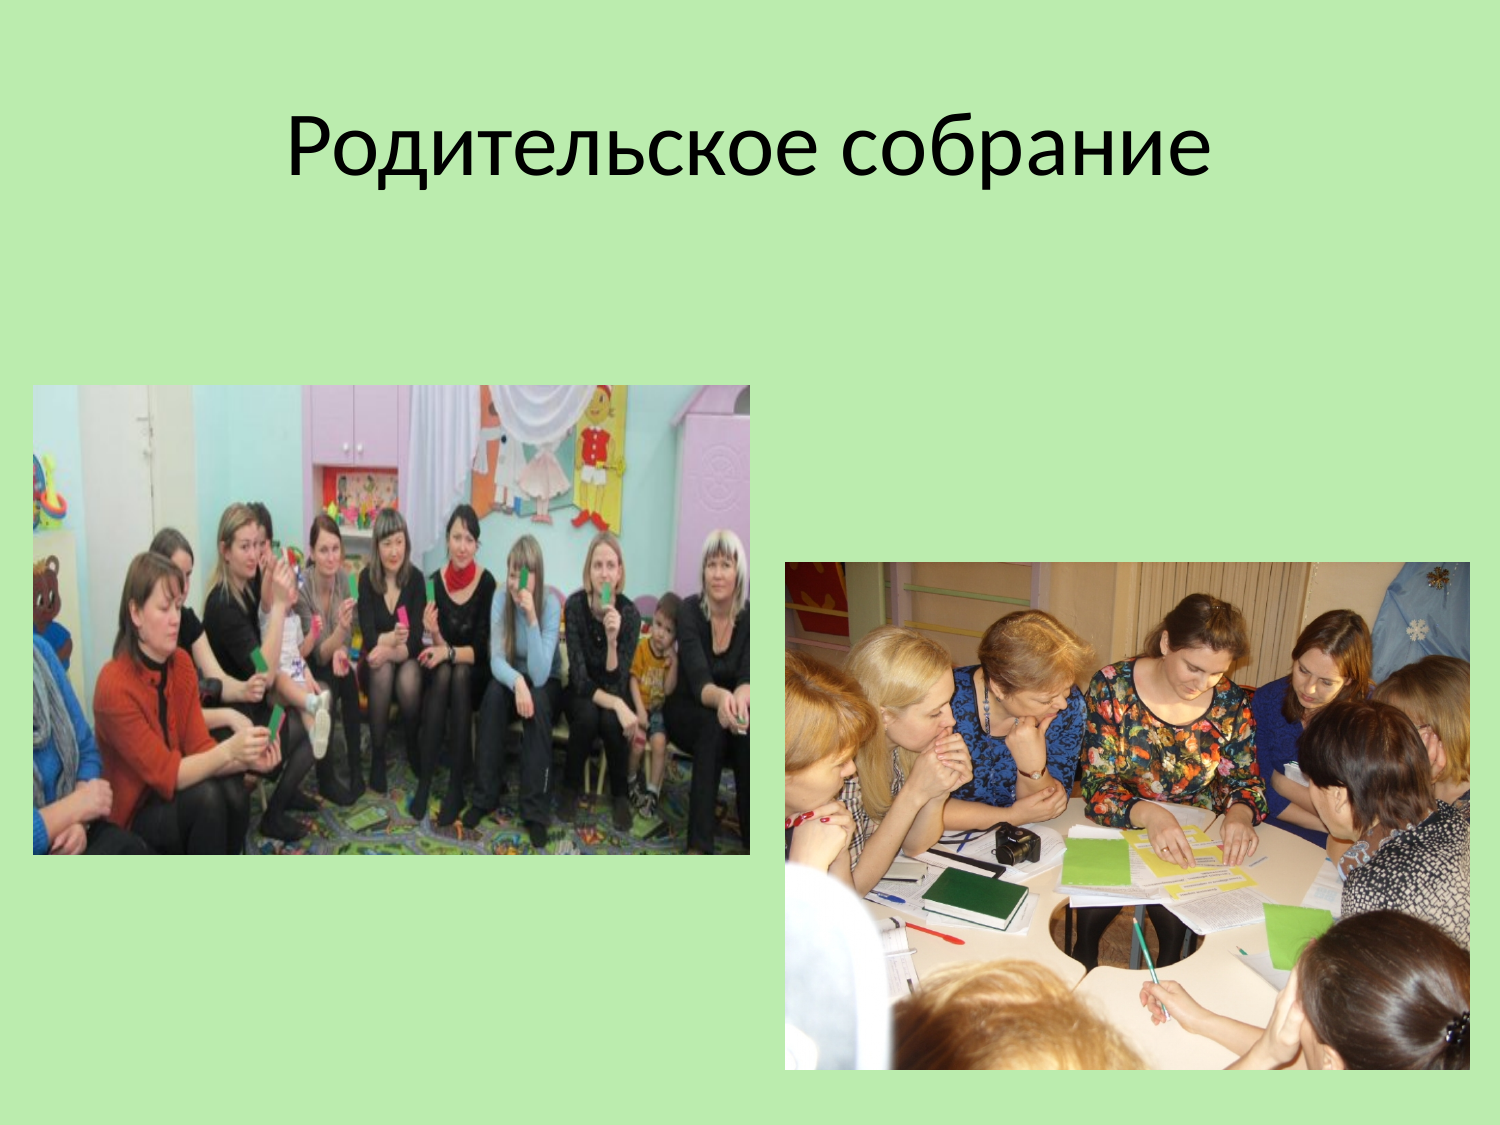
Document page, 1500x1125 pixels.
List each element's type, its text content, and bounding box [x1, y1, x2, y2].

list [785, 562, 1470, 1070]
title Родительское собрание [74, 44, 1426, 233]
picture [32, 385, 751, 855]
